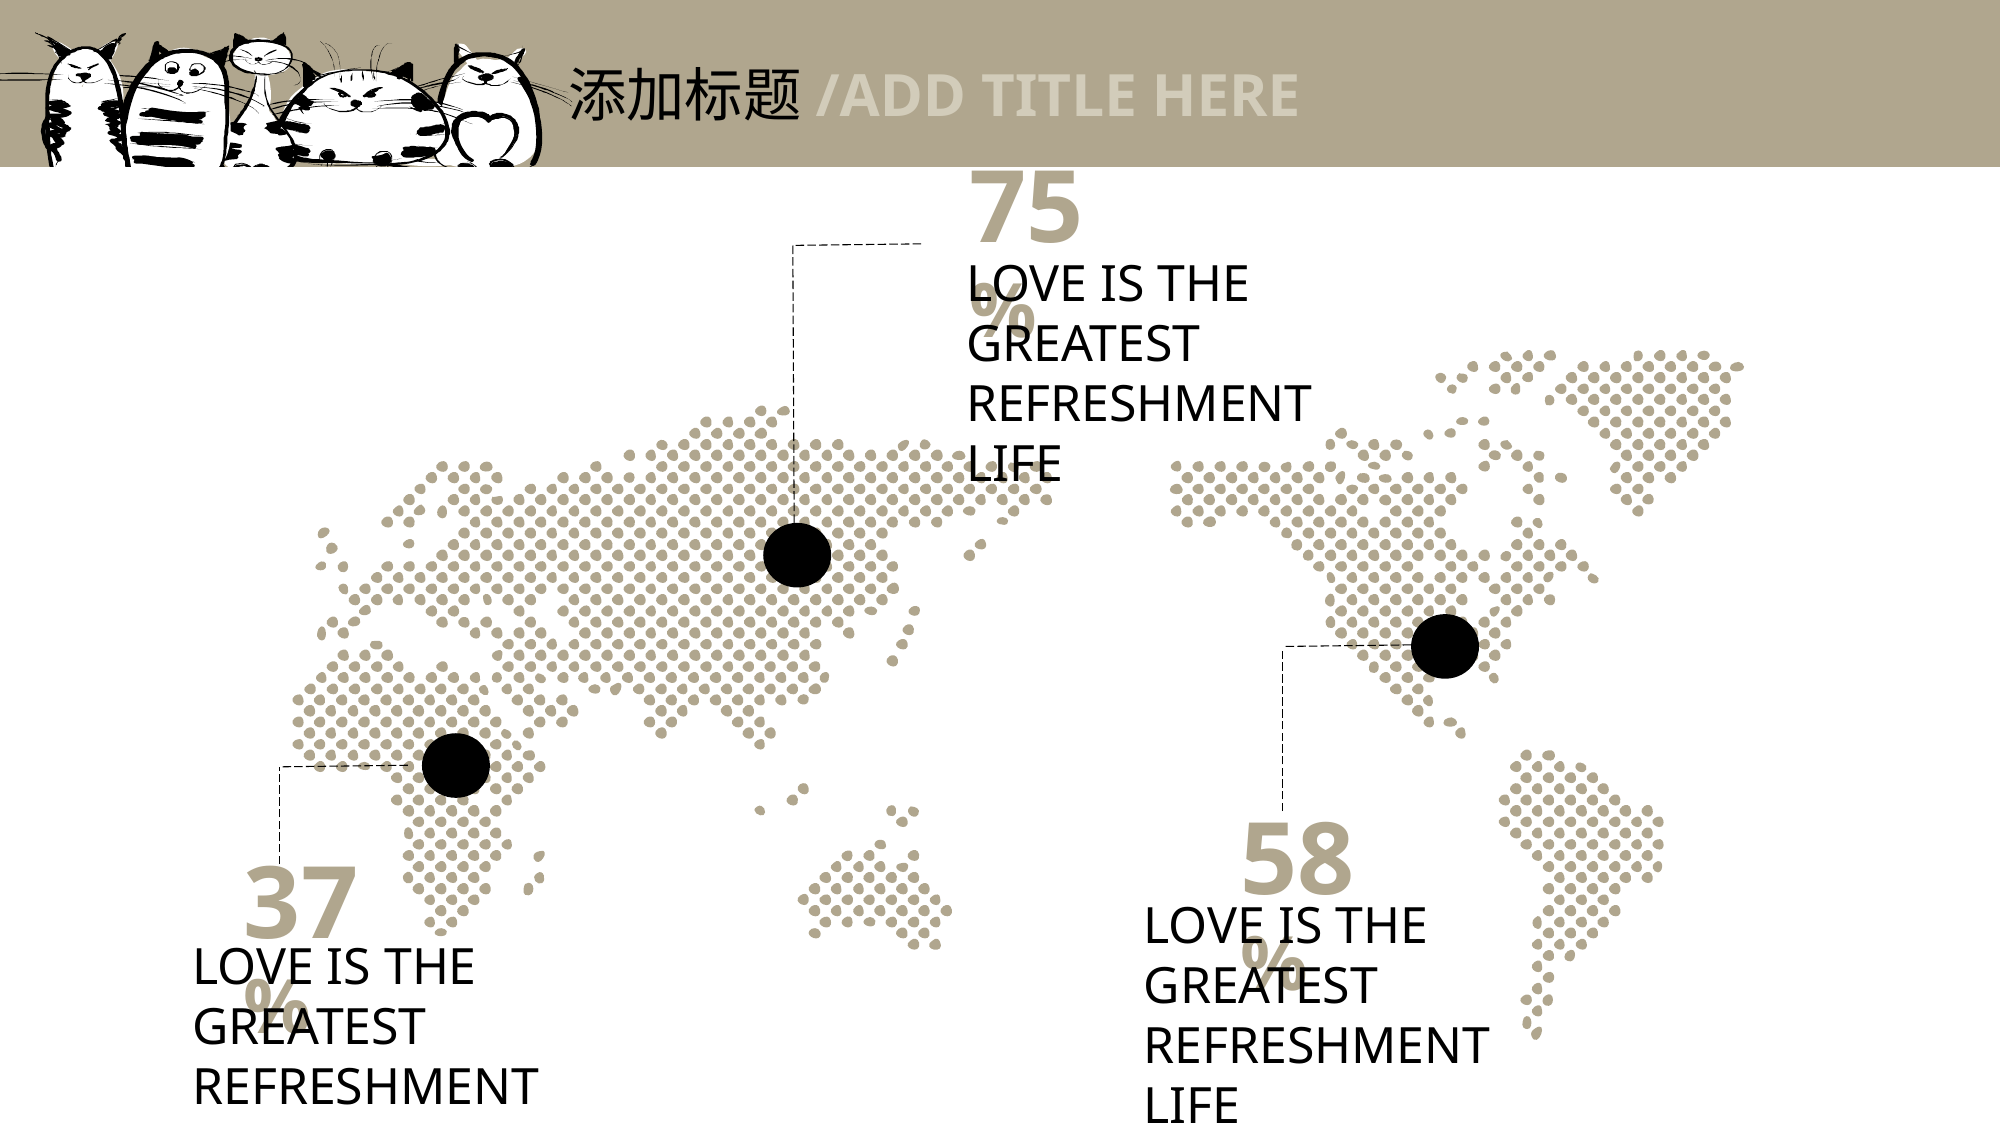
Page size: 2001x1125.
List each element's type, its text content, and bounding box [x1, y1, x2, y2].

text_box LOVE IS THE GREATEST REFRESHMENT LIFE [177, 927, 662, 1125]
text_box 37% [229, 831, 285, 927]
text_box 75% [955, 167, 1147, 244]
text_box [0, 0, 2000, 167]
text_box LOVE IS THE GREATEST REFRESHMENT LIFE [951, 244, 1436, 346]
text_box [285, 346, 1751, 1051]
text_box LOVE IS THE GREATEST REFRESHMENT LIFE [1128, 1051, 1614, 1125]
